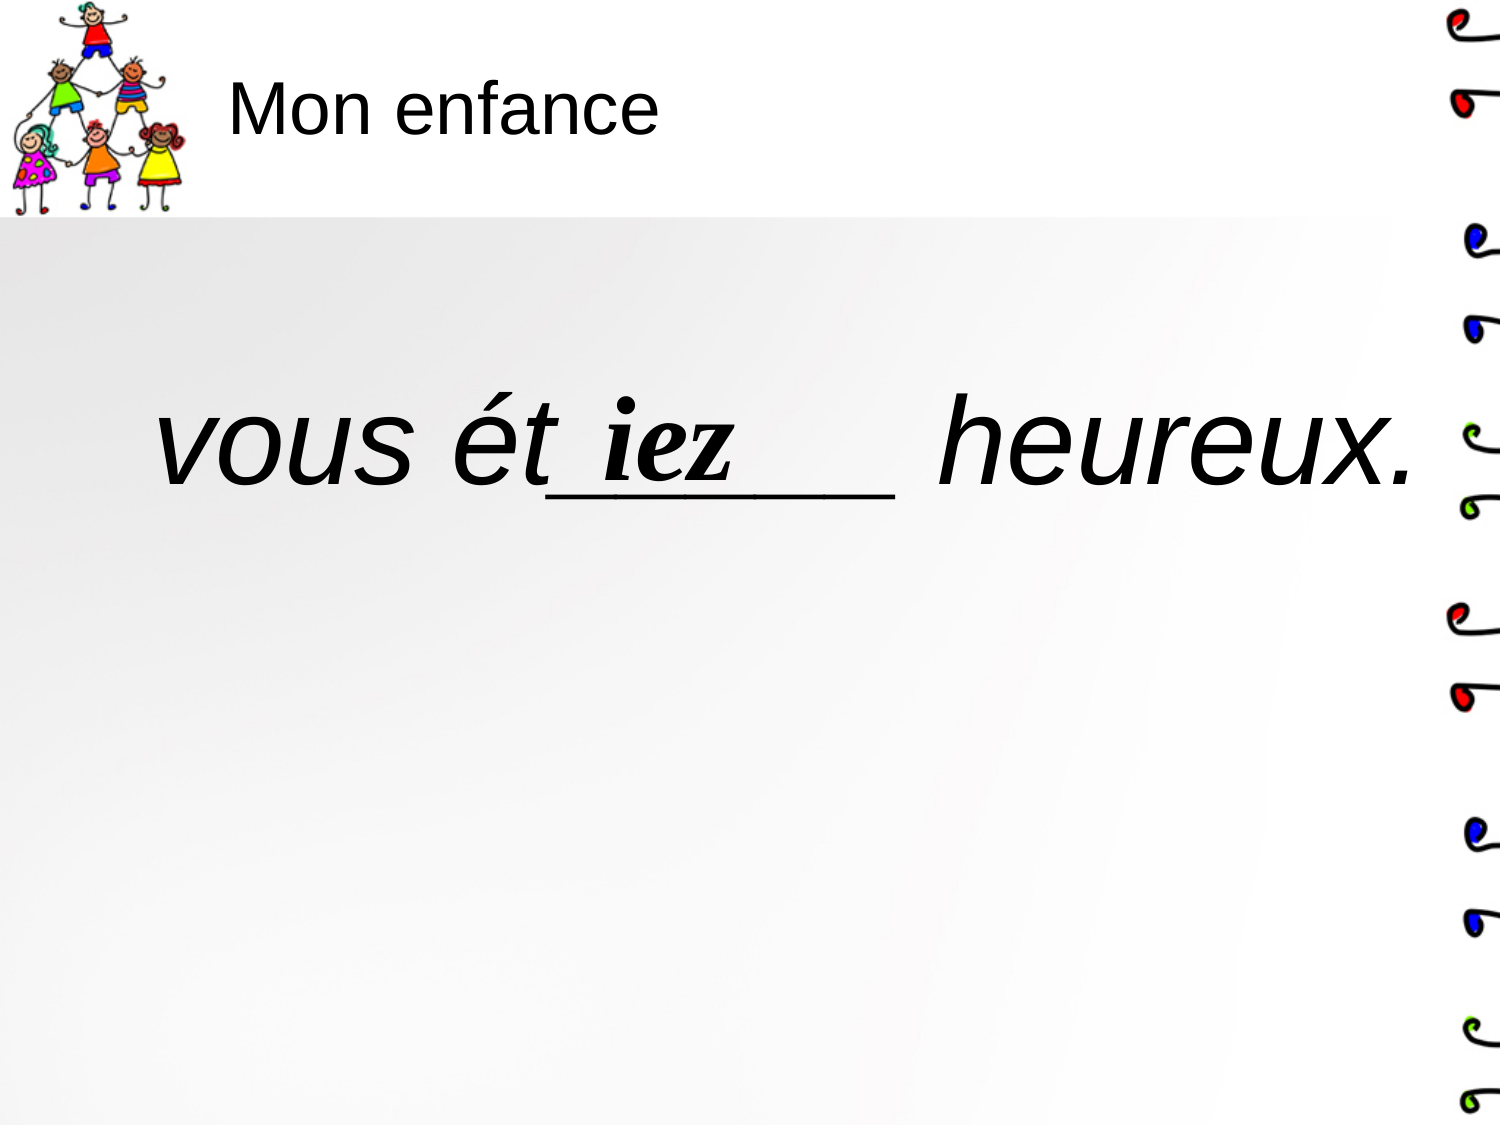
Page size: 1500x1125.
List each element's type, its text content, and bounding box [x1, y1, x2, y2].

title Mon enfance [212, 16, 1463, 192]
picture [0, 0, 1500, 1125]
list vous ét_____ heureux. [112, 352, 1500, 1125]
text_box iez [587, 352, 963, 550]
